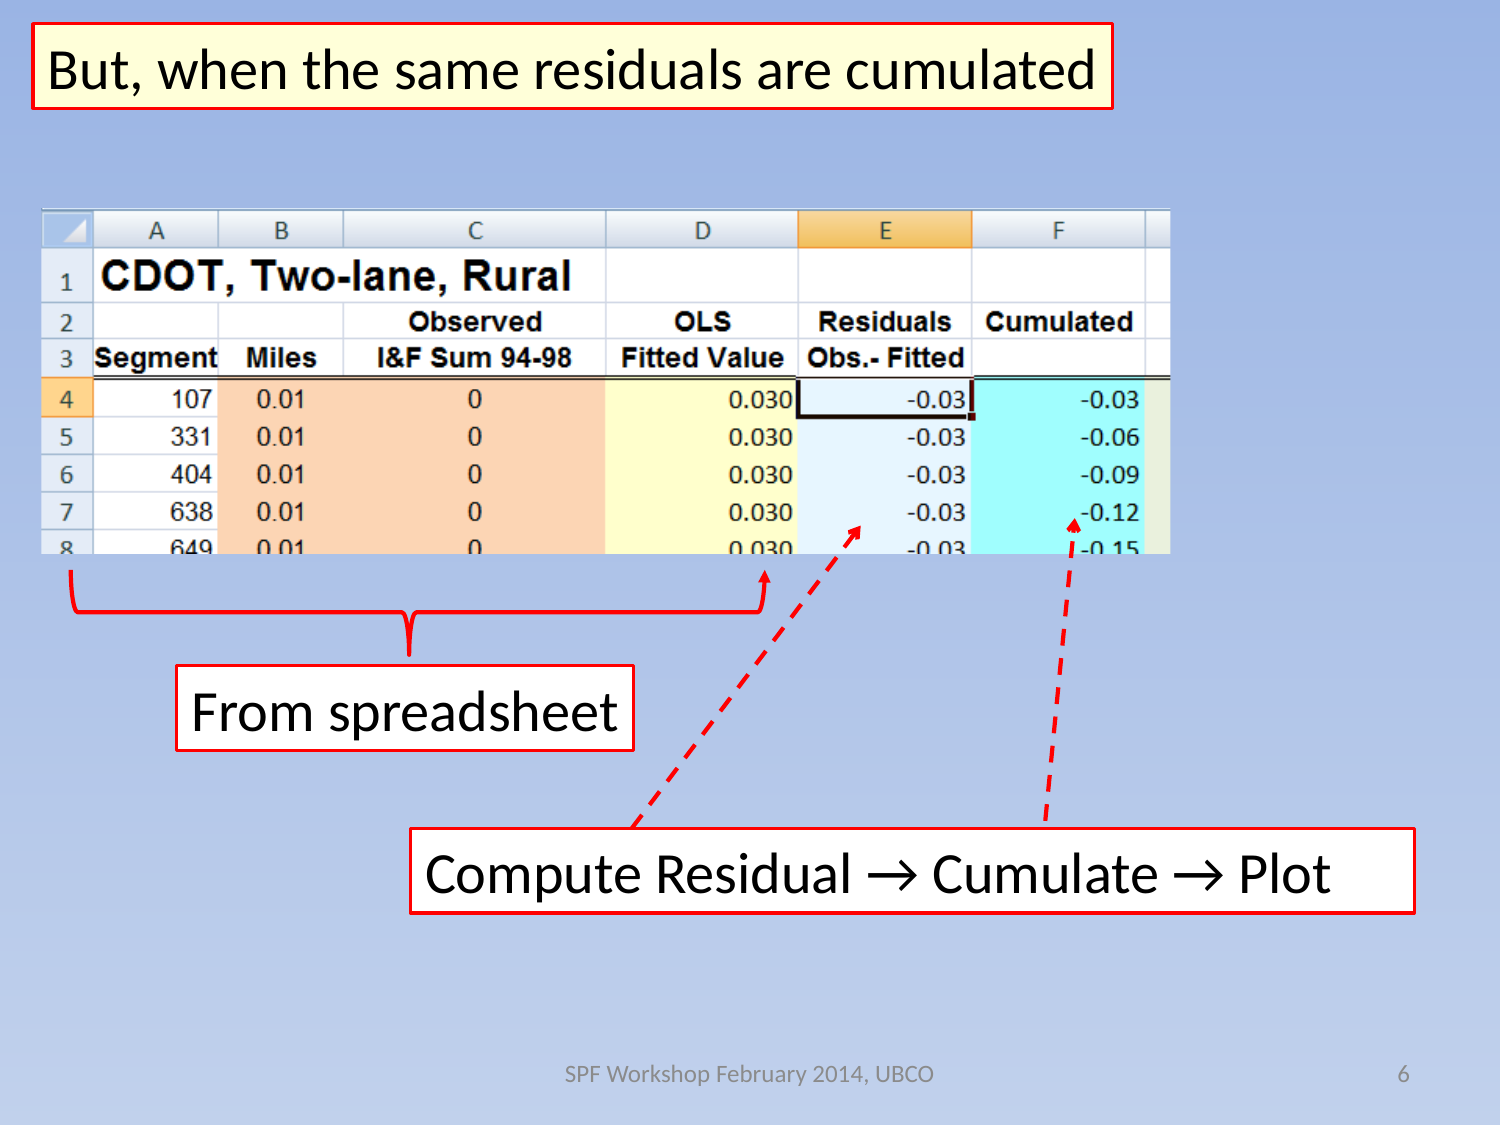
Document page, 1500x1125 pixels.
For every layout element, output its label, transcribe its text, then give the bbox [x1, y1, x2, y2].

picture [41, 207, 1171, 554]
text_box [69, 569, 626, 656]
slide_number 6 [1074, 1042, 1425, 1103]
text_box Compute Residual → Cumulate → Plot [410, 828, 1415, 913]
footer SPF Workshop February 2014, UBCO [512, 1042, 988, 1103]
text_box But, when the same residuals are cumulated [32, 23, 1113, 109]
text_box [1045, 517, 1076, 822]
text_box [631, 525, 861, 829]
text_box From spreadsheet [176, 665, 626, 751]
